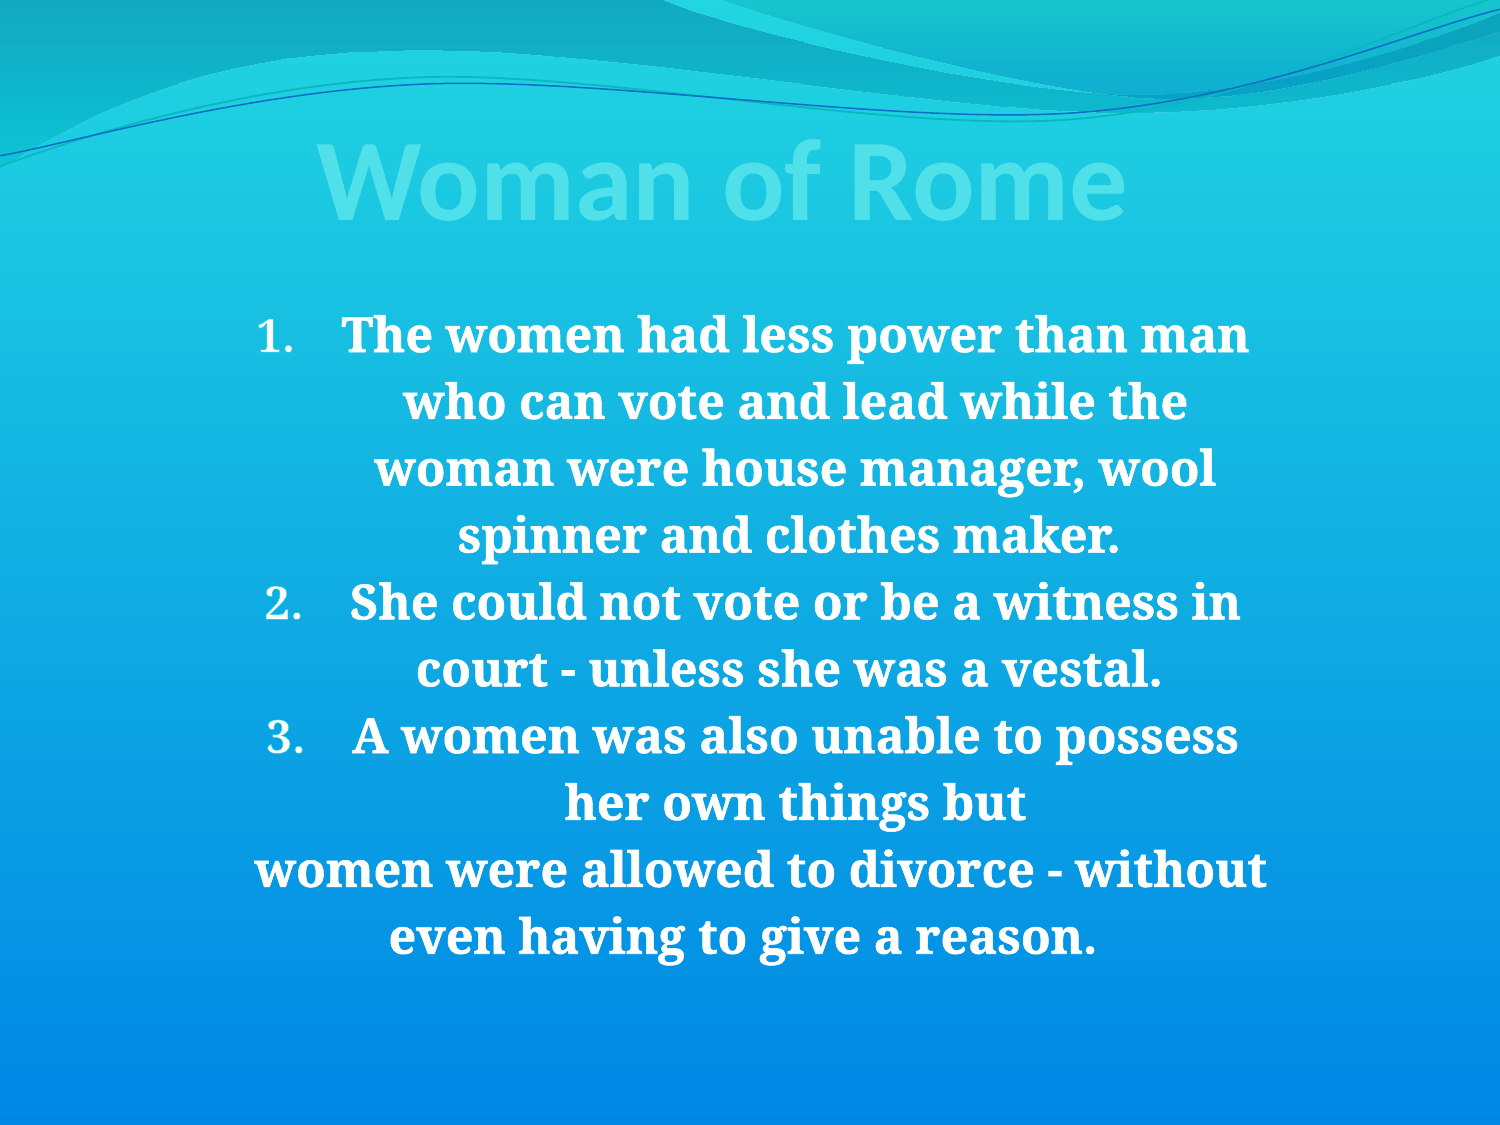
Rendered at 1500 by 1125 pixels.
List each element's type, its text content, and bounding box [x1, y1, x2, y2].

subtitle The women had less power than man who can vote and lead while the woman were house manager, wool spinner and clothes maker. She could not vote or be a witness in court - unless she was a vestal. A women was also unable to possess her own things but women were allowed to divorce - without even having to give a reason. [223, 285, 1290, 977]
title Woman of Rome [99, 3, 1375, 245]
